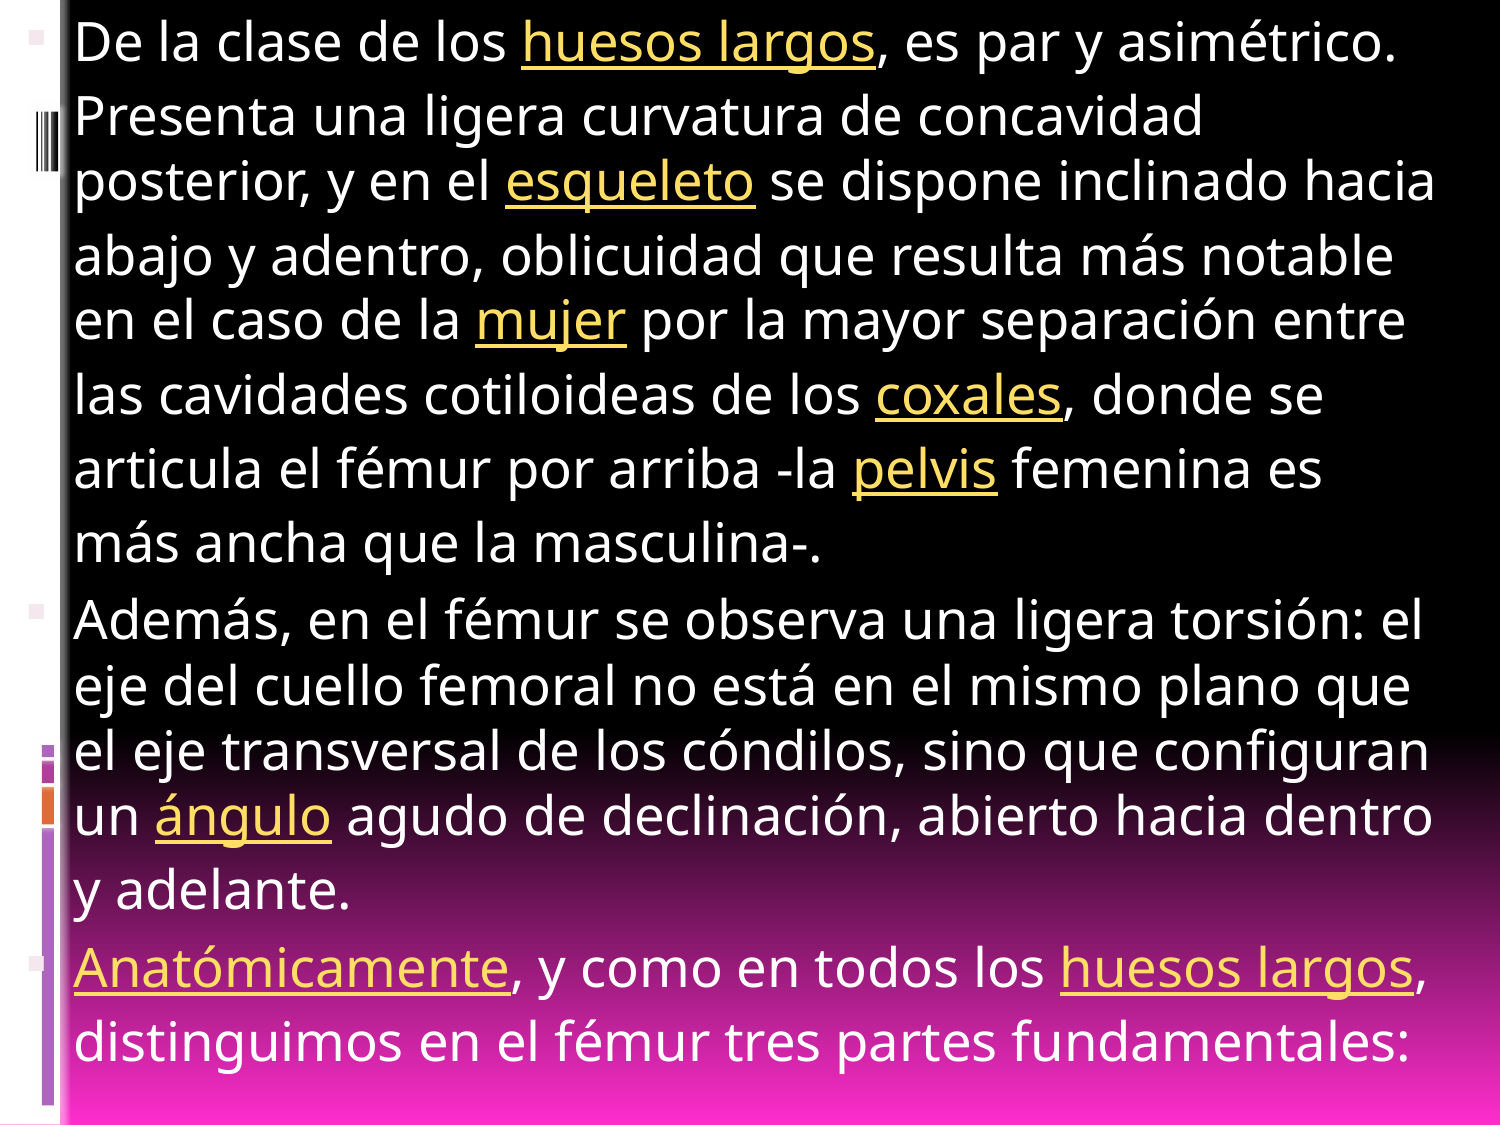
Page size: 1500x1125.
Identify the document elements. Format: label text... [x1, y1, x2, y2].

list De la clase de los huesos largos, es par y asimétrico. Presenta una ligera curvatura de concavidad posterior, y en el esqueleto se dispone inclinado hacia abajo y adentro, oblicuidad que resulta más notable en el caso de la mujer por la mayor separación entre las cavidades cotiloideas de los coxales, donde se articula el fémur por arriba -la pelvis femenina es más ancha que la masculina-. Además, en el fémur se observa una ligera torsión: el eje del cuello femoral no está en el mismo plano que el eje transversal de los cóndilos, sino que configuran un ángulo agudo de declinación, abierto hacia dentro y adelante. Anatómicamente, y como en todos los huesos largos, distinguimos en el fémur tres partes fundamentales: [0, 0, 1454, 1125]
